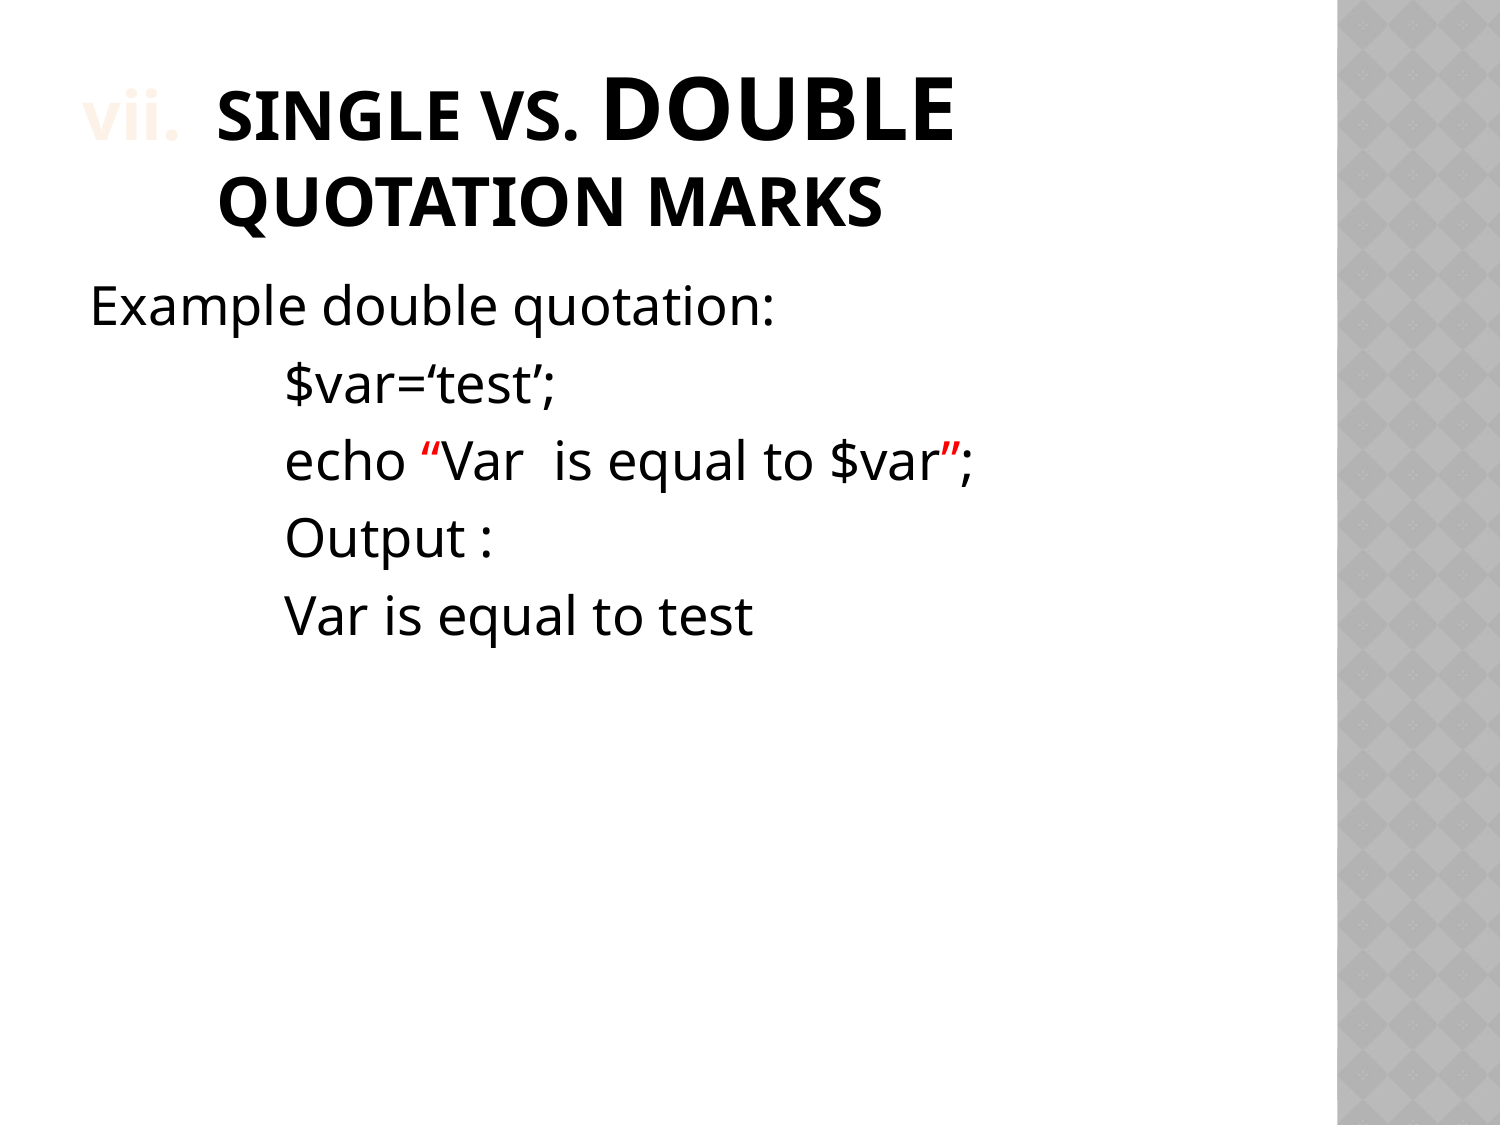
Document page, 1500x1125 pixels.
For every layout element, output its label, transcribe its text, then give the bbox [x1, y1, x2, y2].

list Example double quotation: $var=‘test’; echo “Var is equal to $var”; Output : Var is equal to test [75, 264, 1263, 1059]
title Single vs. Double Quotation Marks [75, 52, 1263, 240]
